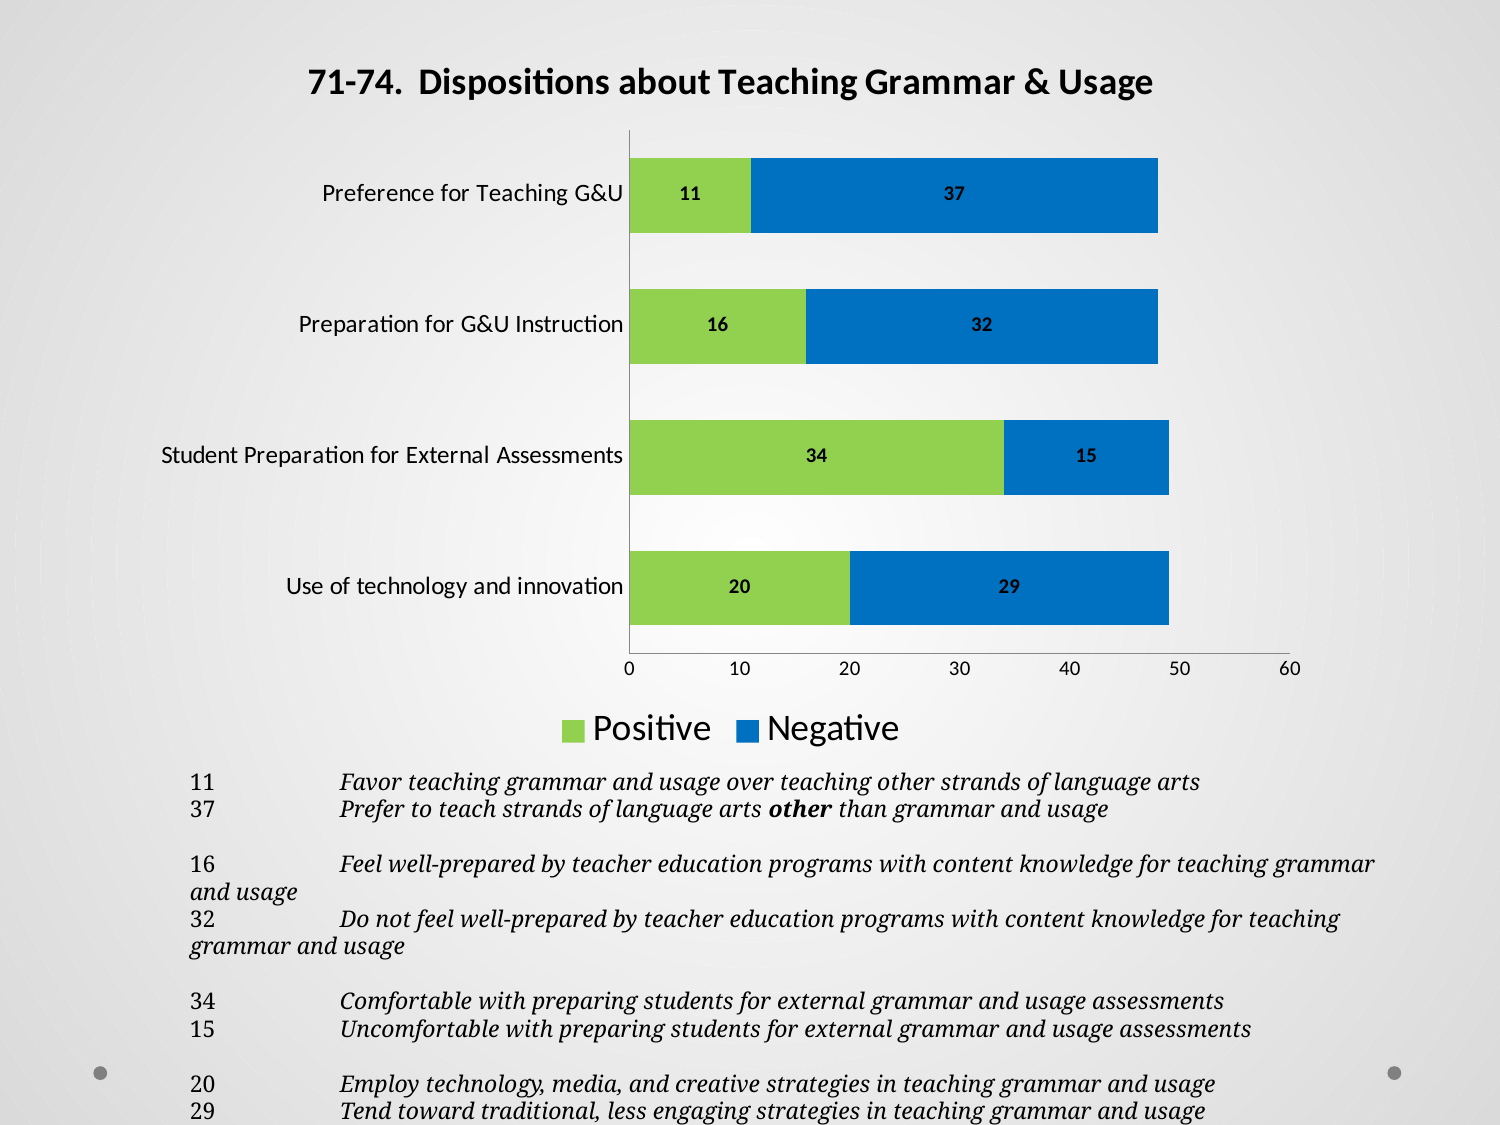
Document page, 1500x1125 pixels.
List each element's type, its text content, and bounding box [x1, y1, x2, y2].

text_box 11 Favor teaching grammar and usage over teaching other strands of language arts 37 Prefer to teach strands of language arts other than grammar and usage 16 Feel well-prepared by teacher education programs with content knowledge for teaching grammar and usage 32 Do not feel well-prepared by teacher education programs with content knowledge for teaching grammar and usage 34 Comfortable with preparing students for external grammar and usage assessments 15 Uncomfortable with preparing students for external grammar and usage assessments 20 Employ technology, media, and creative strategies in teaching grammar and usage 29 Tend toward traditional, less engaging strategies in teaching grammar and usage [174, 759, 1425, 1125]
chart [137, 32, 1326, 759]
